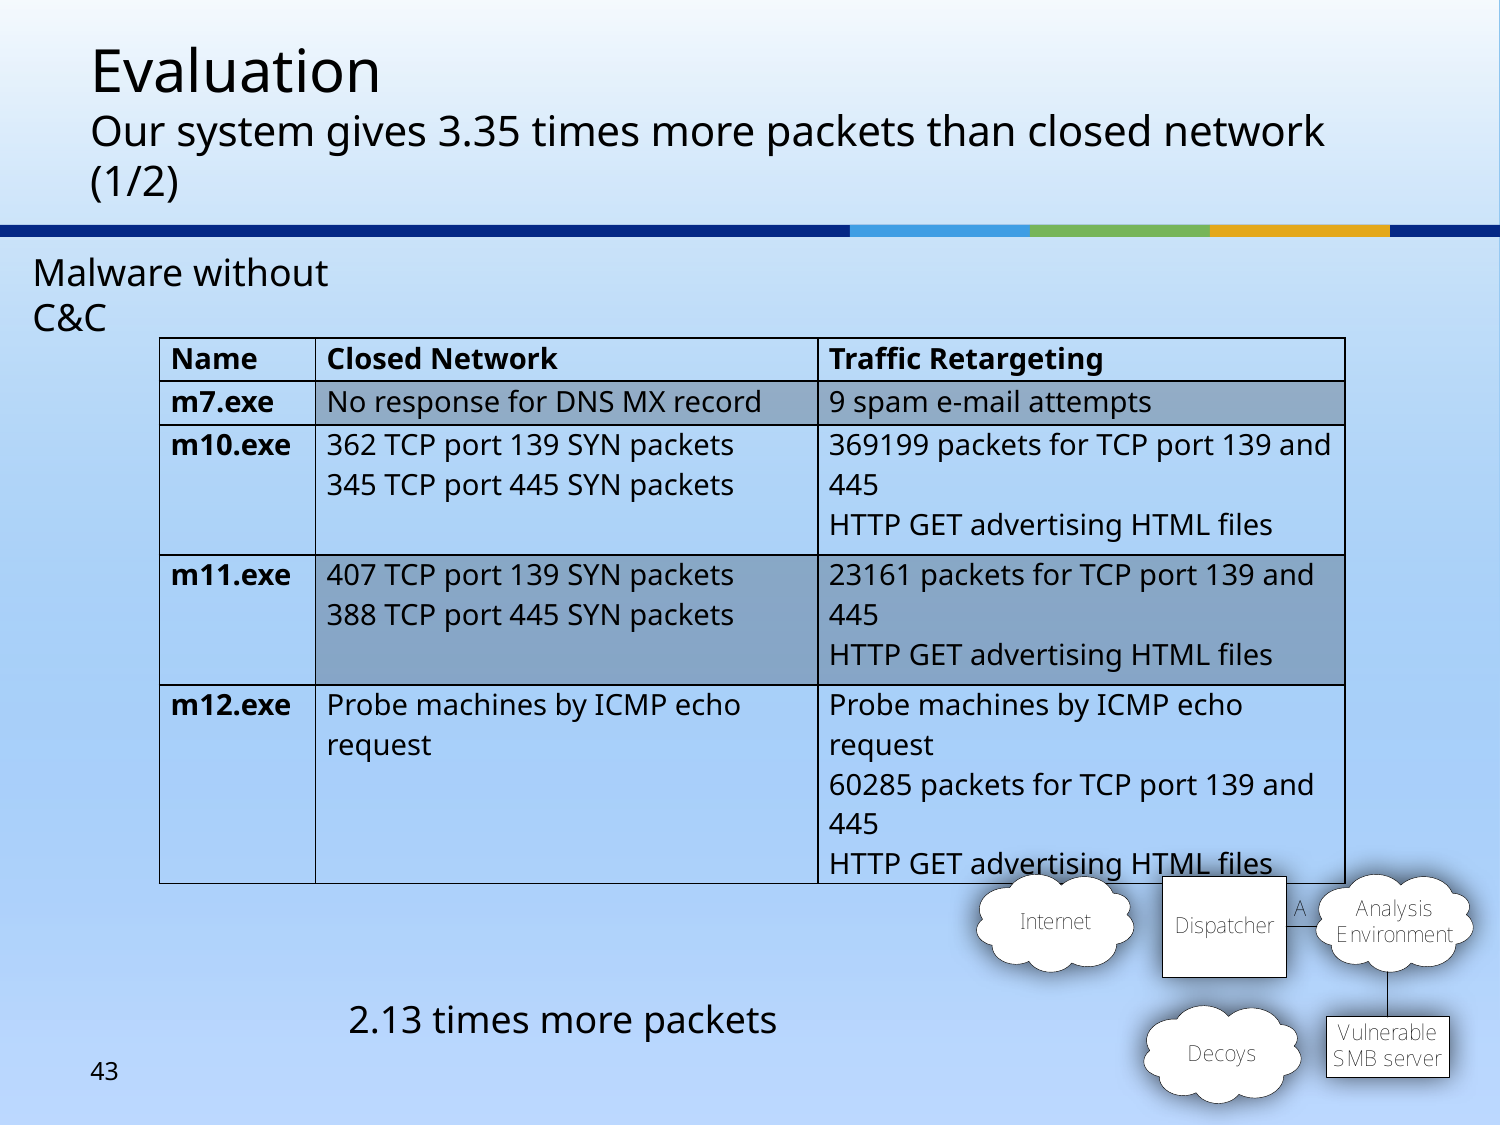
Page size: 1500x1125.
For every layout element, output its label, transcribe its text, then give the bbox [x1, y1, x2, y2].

table_cell 23161 packets for TCP port 139 and 445 HTTP GET advertising HTML files [819, 556, 1344, 684]
text_box 2.13 times more packets [333, 988, 793, 1049]
table_cell m11.exe [160, 556, 315, 684]
title Evaluation Our system gives 3.35 times more packets than closed network (1/2) [75, 24, 1425, 213]
table_cell 369199 packets for TCP port 139 and 445 HTTP GET advertising HTML files [819, 426, 1344, 554]
table_cell 9 spam e-mail attempts [819, 382, 1344, 424]
slide_number 43 [75, 1042, 426, 1103]
table_cell Probe machines by ICMP echo request 60285 packets for TCP port 139 and 445 HTTP GET advertising HTML files [819, 686, 1344, 883]
text_box Malware without C&C [17, 242, 409, 347]
table_header Closed Network [316, 339, 817, 380]
table_cell m10.exe [160, 426, 315, 554]
table_cell m7.exe [160, 382, 315, 424]
table_header Traffic Retargeting [819, 339, 1344, 380]
picture [973, 871, 1476, 1107]
table_cell 362 TCP port 139 SYN packets 345 TCP port 445 SYN packets [316, 426, 817, 554]
table_header Name [160, 347, 315, 380]
table_cell Probe machines by ICMP echo request [316, 686, 817, 883]
table_cell 407 TCP port 139 SYN packets 388 TCP port 445 SYN packets [316, 556, 817, 684]
table_cell m12.exe [160, 686, 315, 883]
table_cell No response for DNS MX record [316, 382, 817, 424]
